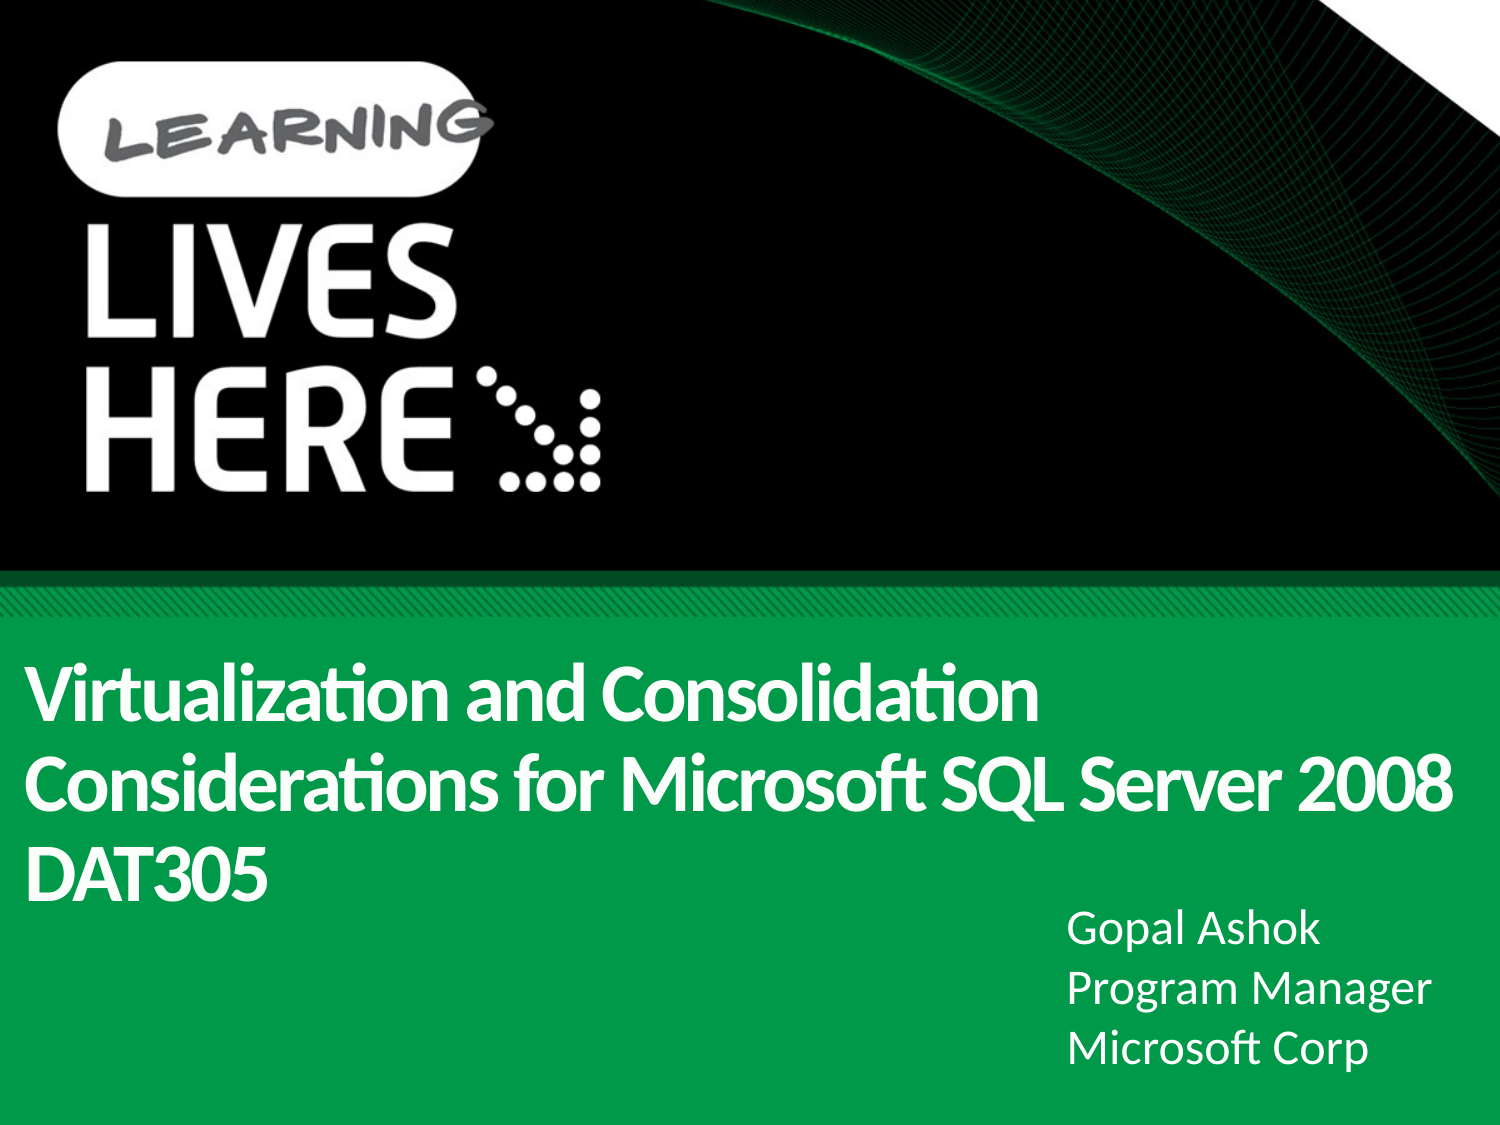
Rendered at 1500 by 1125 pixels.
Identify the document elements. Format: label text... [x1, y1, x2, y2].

picture [0, 0, 1500, 1125]
text_box Gopal Ashok Program Manager Microsoft Corp [1051, 887, 1448, 1083]
title Virtualization and Consolidation Considerations for Microsoft SQL Server 2008 DAT305 [24, 650, 1475, 888]
